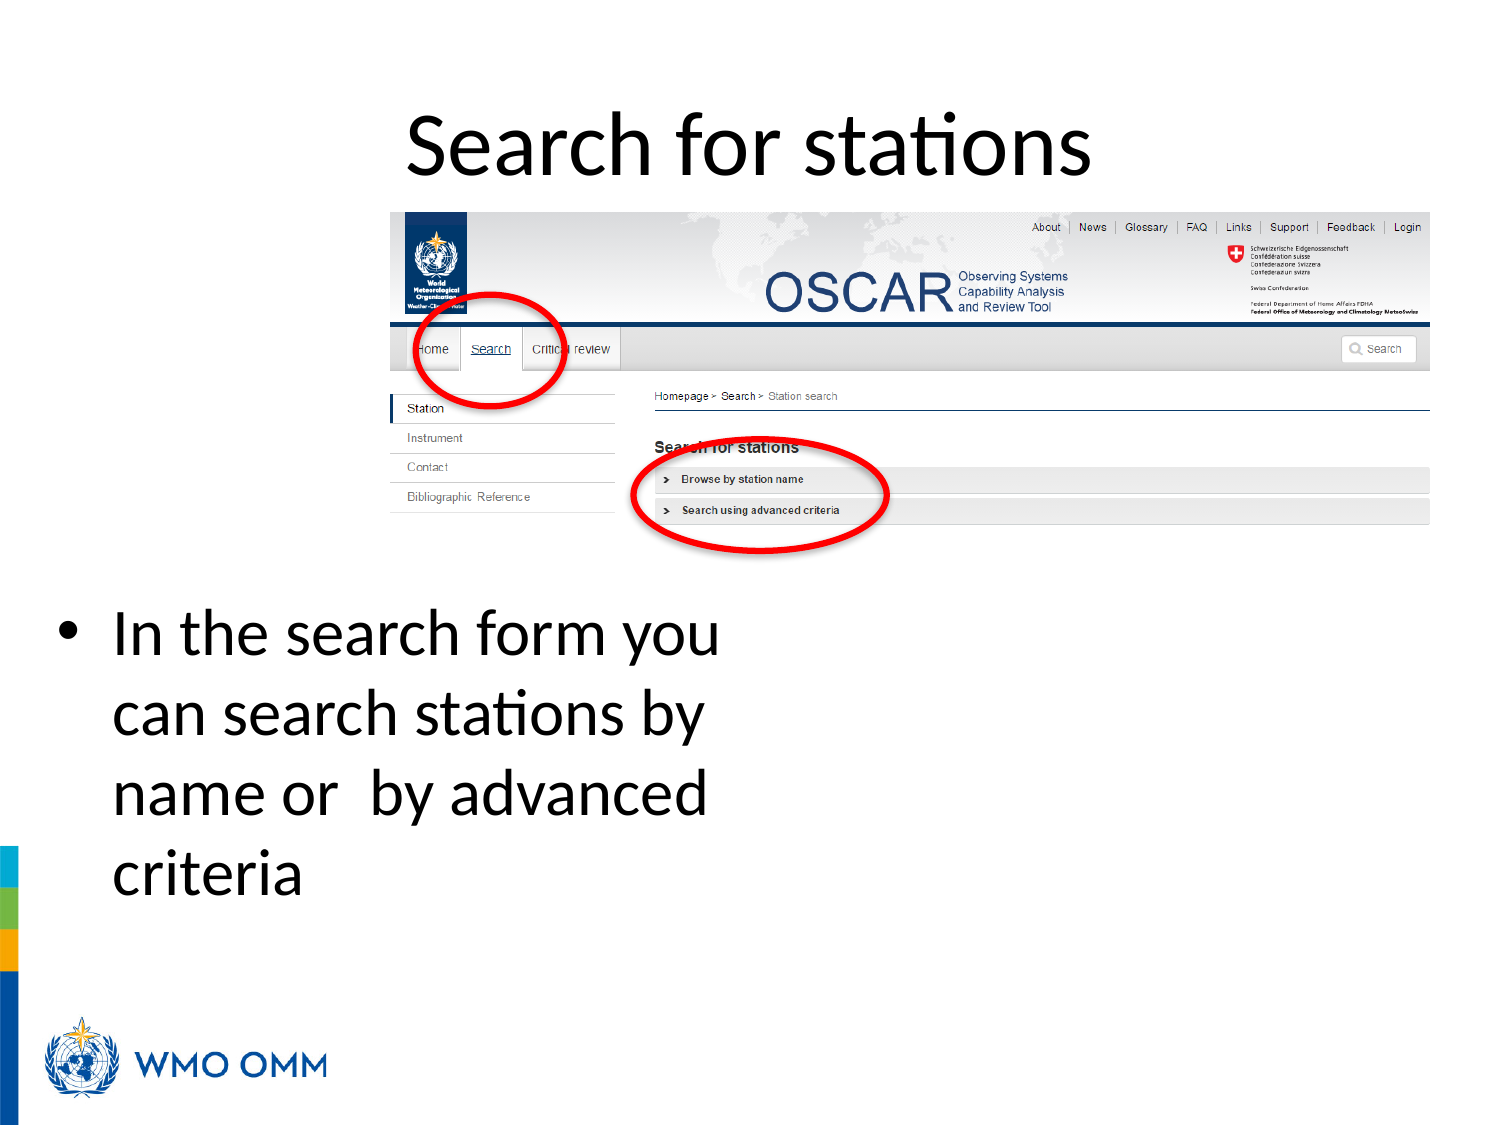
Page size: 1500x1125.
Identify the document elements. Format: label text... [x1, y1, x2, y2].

text_box In the search form you can search stations by name or by advanced criteria [41, 581, 777, 1000]
picture [373, 212, 1477, 571]
picture [0, 845, 327, 1125]
title Search for stations [75, 45, 1425, 233]
